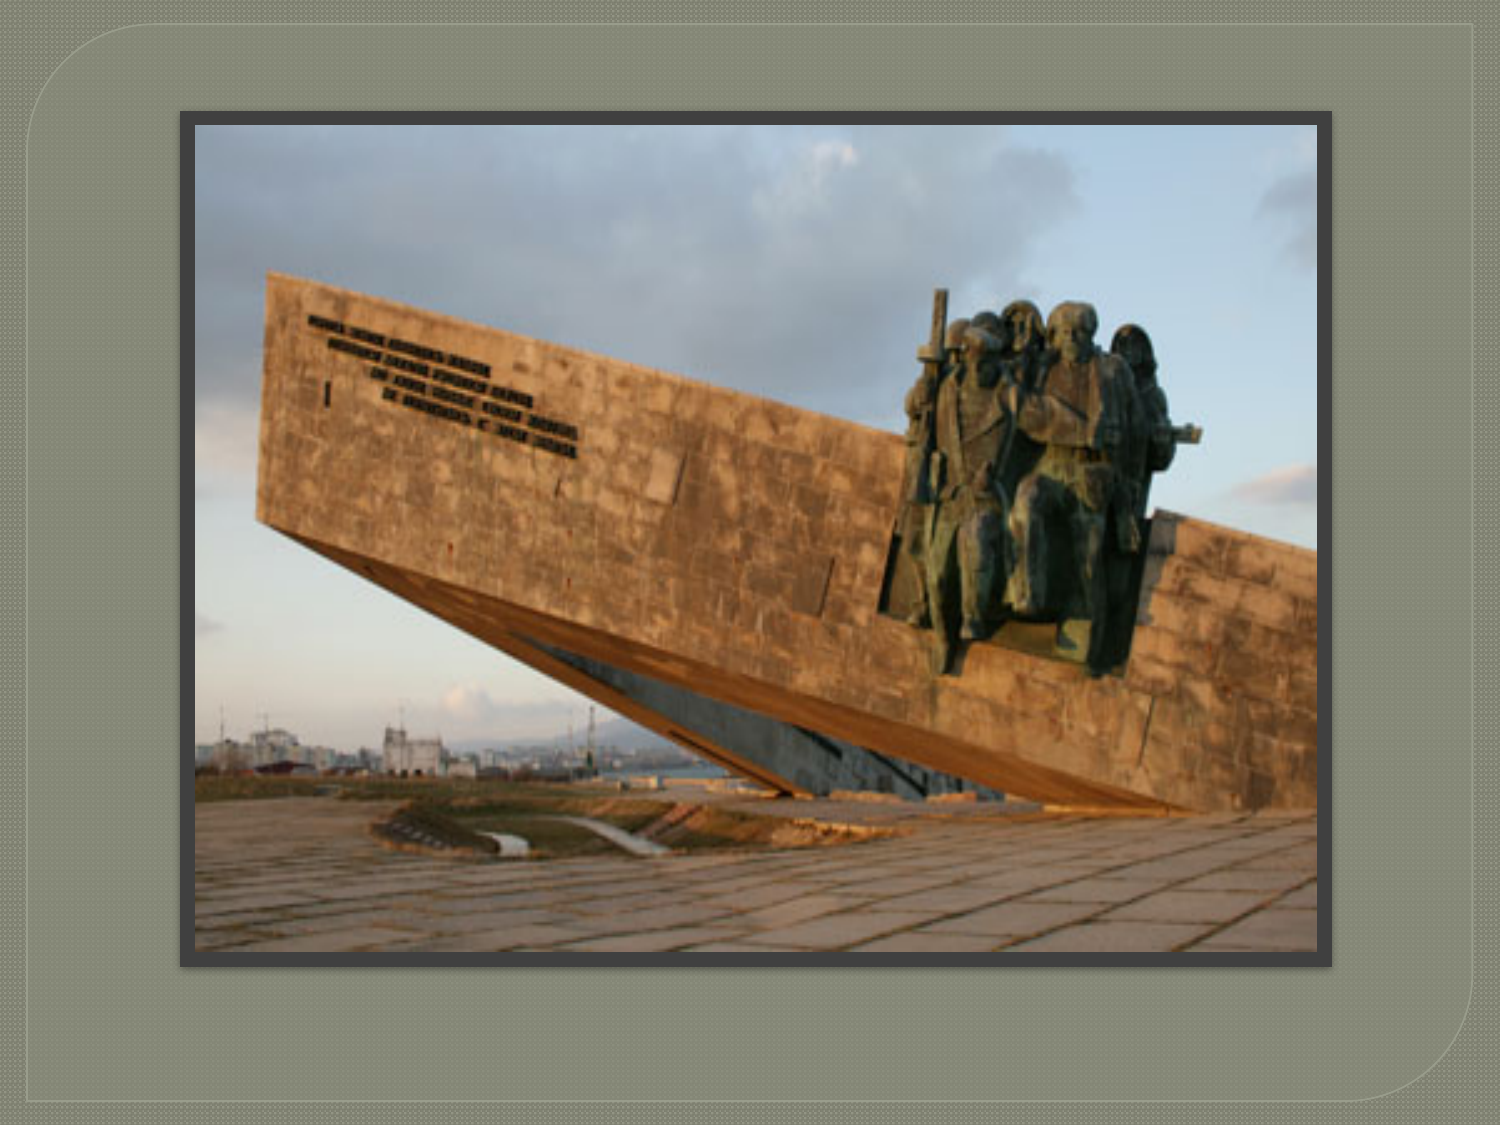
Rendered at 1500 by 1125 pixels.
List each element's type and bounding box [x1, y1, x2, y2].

picture [194, 125, 1318, 953]
